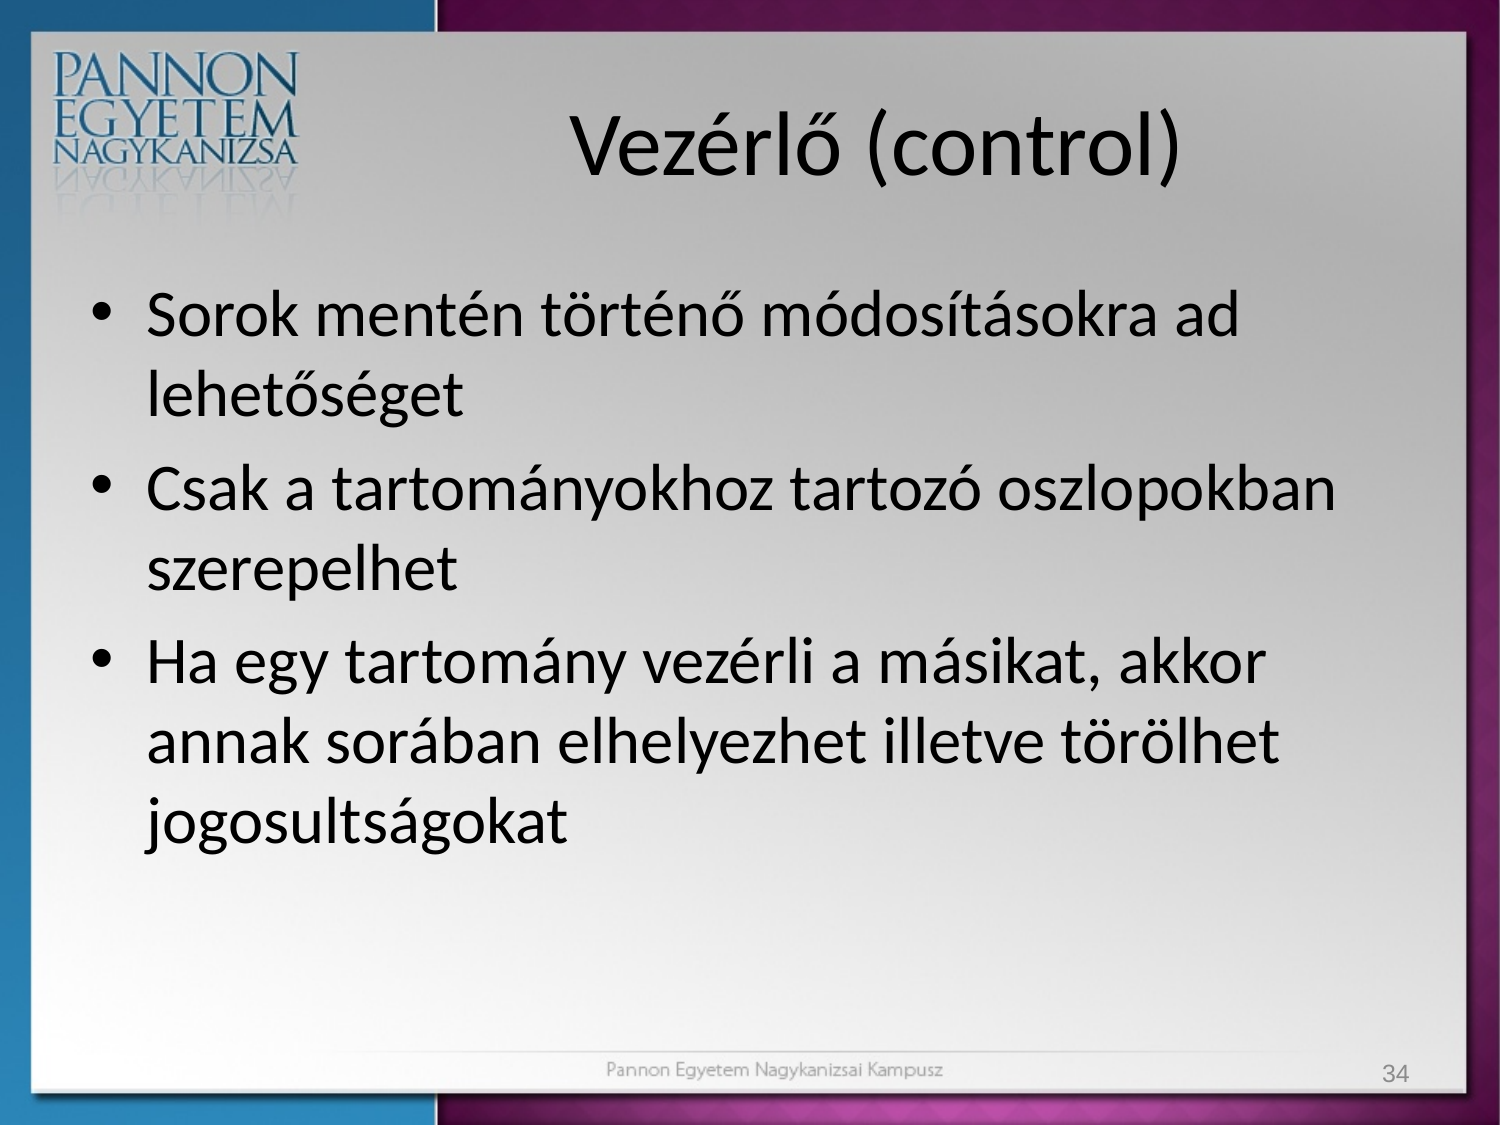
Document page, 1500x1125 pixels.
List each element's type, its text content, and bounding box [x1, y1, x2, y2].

list Sorok mentén történő módosításokra ad lehetőséget Csak a tartományokhoz tartozó oszlopokban szerepelhet Ha egy tartomány vezérli a másikat, akkor annak sorában elhelyezhet illetve törölhet jogosultságokat [75, 262, 1425, 1038]
title Vezérlő (control) [328, 45, 1425, 233]
slide_number 34 [1074, 1042, 1425, 1103]
picture [0, 0, 1500, 1125]
